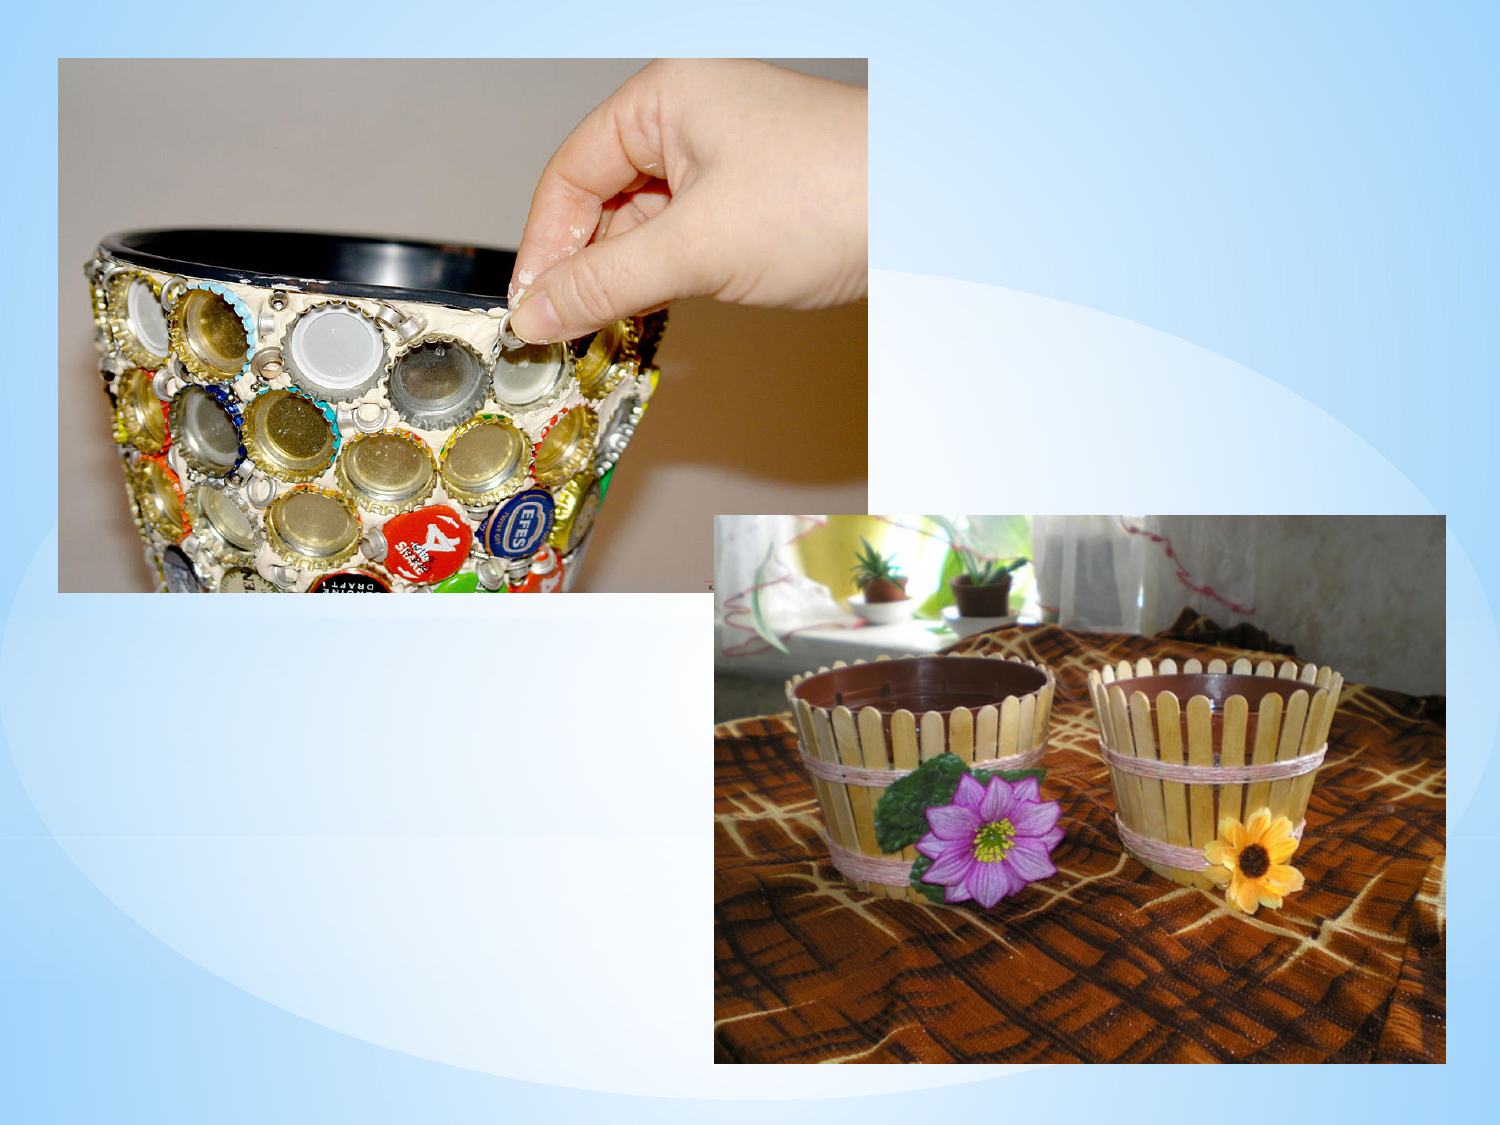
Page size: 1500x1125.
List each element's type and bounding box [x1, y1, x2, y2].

picture [58, 58, 1446, 1064]
